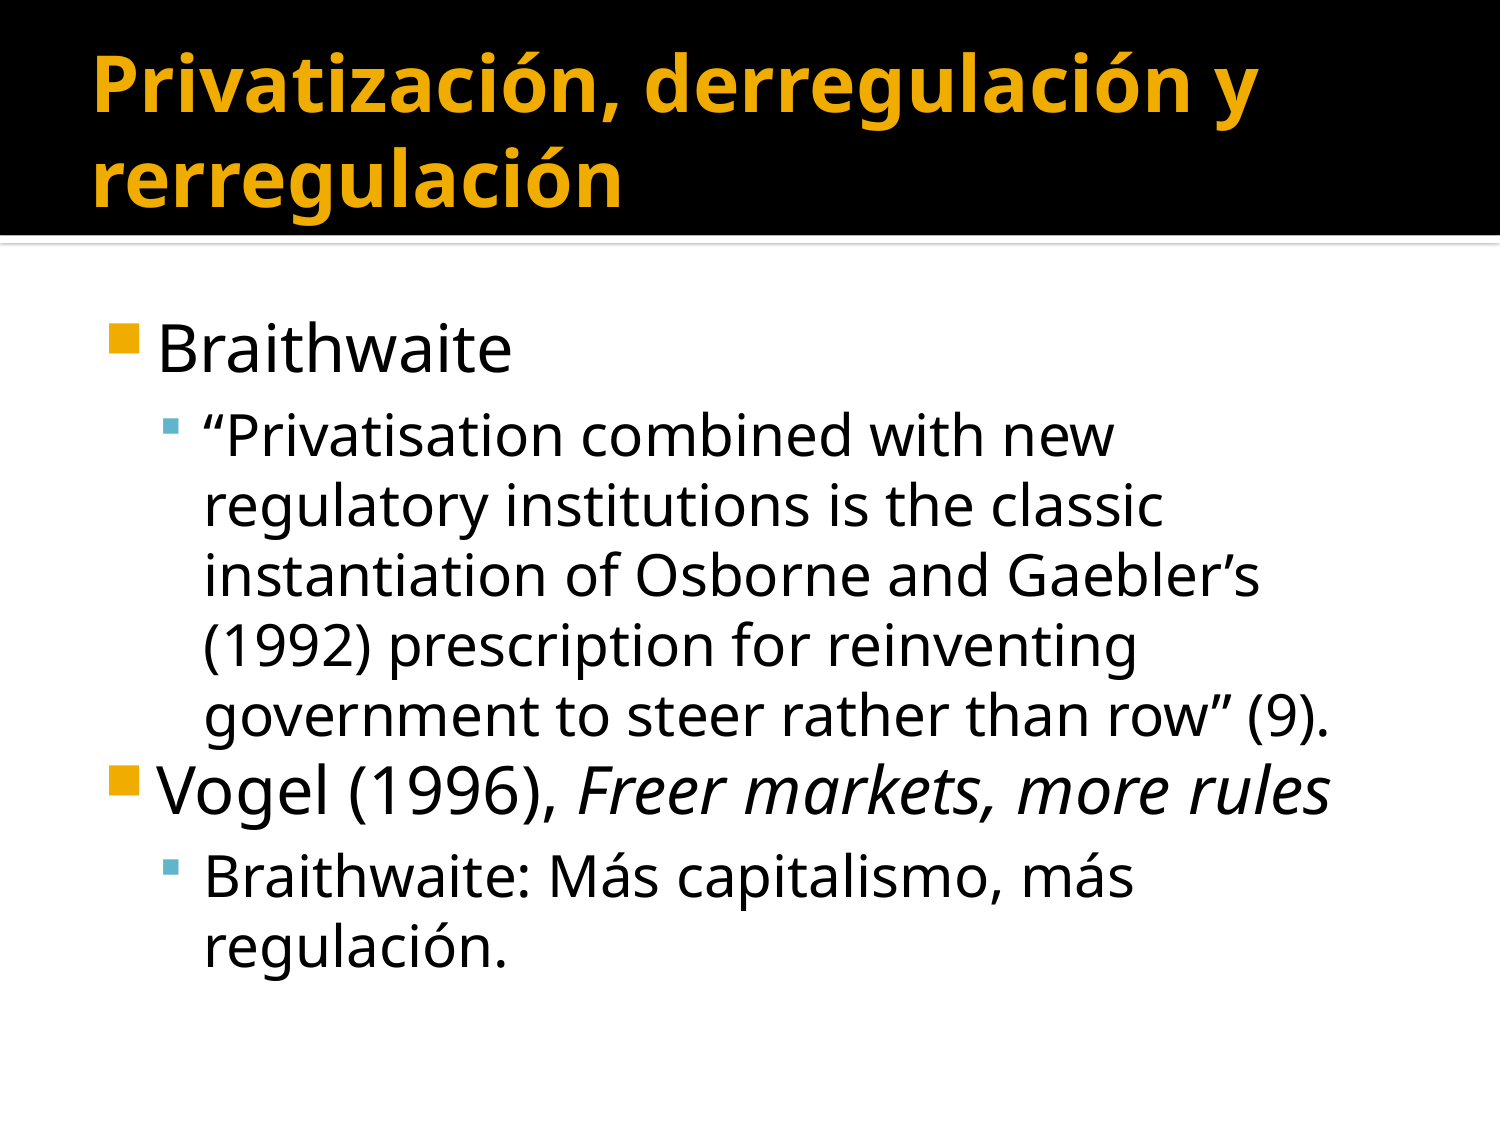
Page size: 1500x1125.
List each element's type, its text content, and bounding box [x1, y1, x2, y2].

list Braithwaite “Privatisation combined with new regulatory institutions is the classic instantiation of Osborne and Gaebler’s (1992) prescription for reinventing government to steer rather than row” (9). Vogel (1996), Freer markets, more rules Braithwaite: Más capitalismo, más regulación. [75, 291, 1425, 1050]
title Privatización, derregulación y rerregulación [75, 25, 1425, 231]
